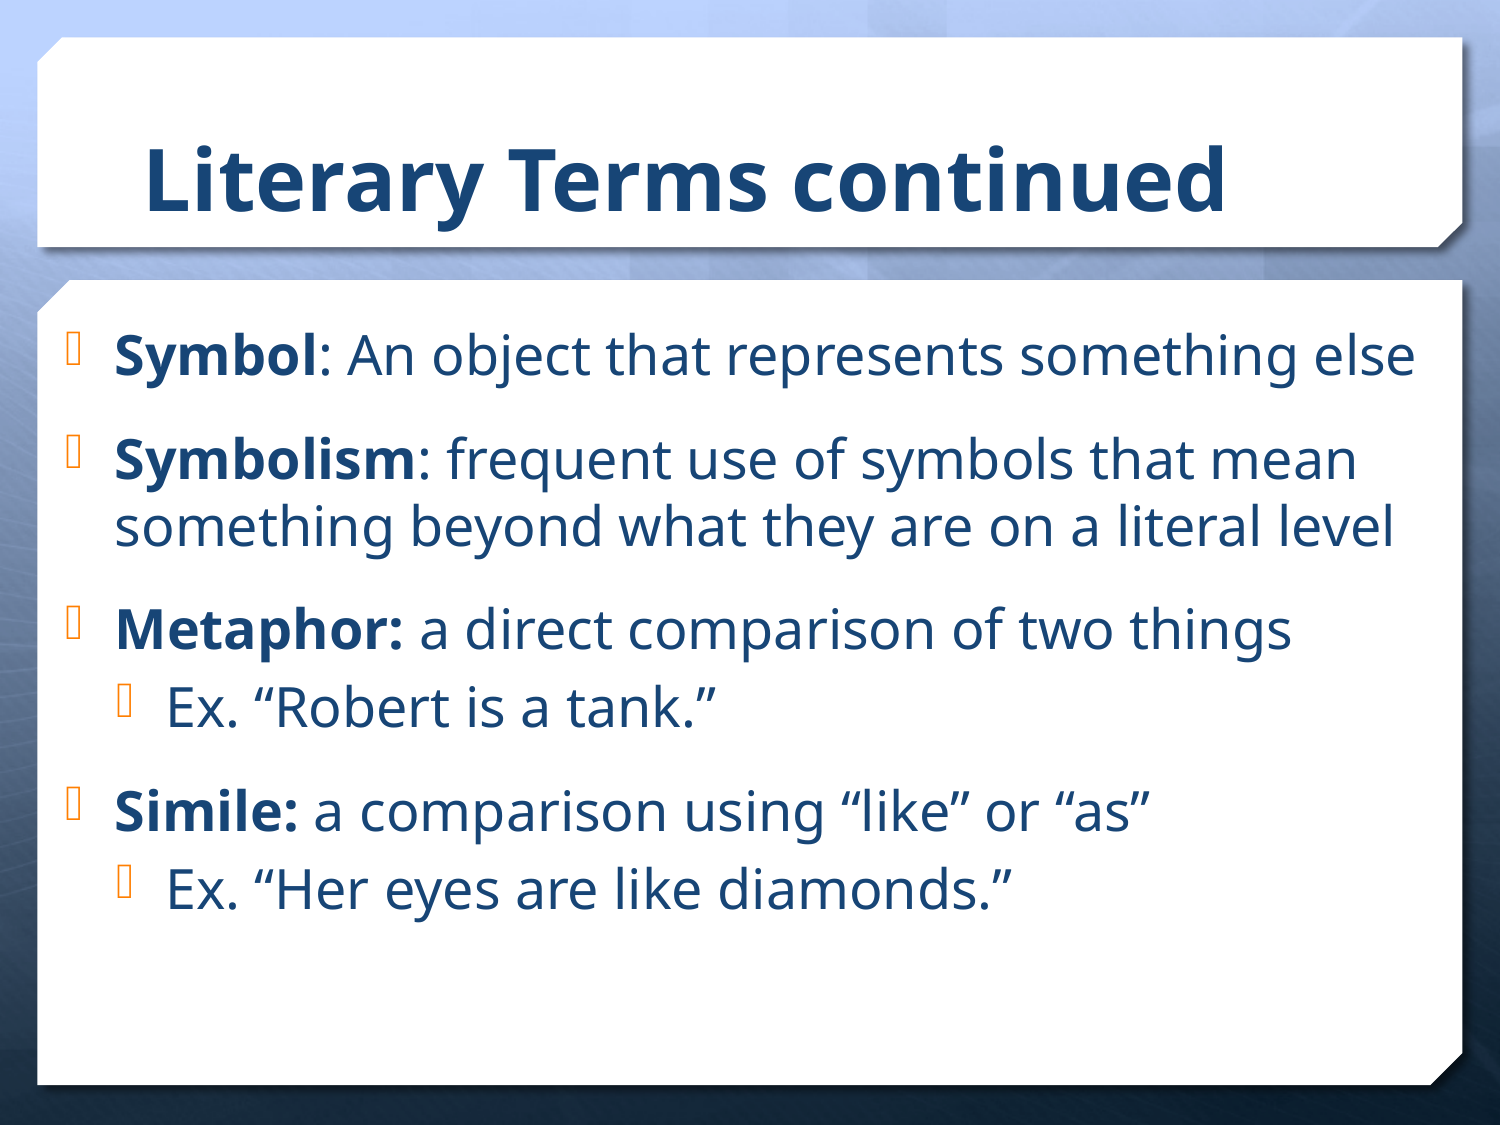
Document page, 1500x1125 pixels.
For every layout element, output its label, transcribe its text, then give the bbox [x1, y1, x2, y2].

title Literary Terms continued [127, 48, 1372, 236]
list Symbol: An object that represents something else Symbolism: frequent use of symbols that mean something beyond what they are on a literal level Metaphor: a direct comparison of two things Ex. “Robert is a tank.” Simile: a comparison using “like” or “as” Ex. “Her eyes are like diamonds.” [50, 312, 1450, 1050]
